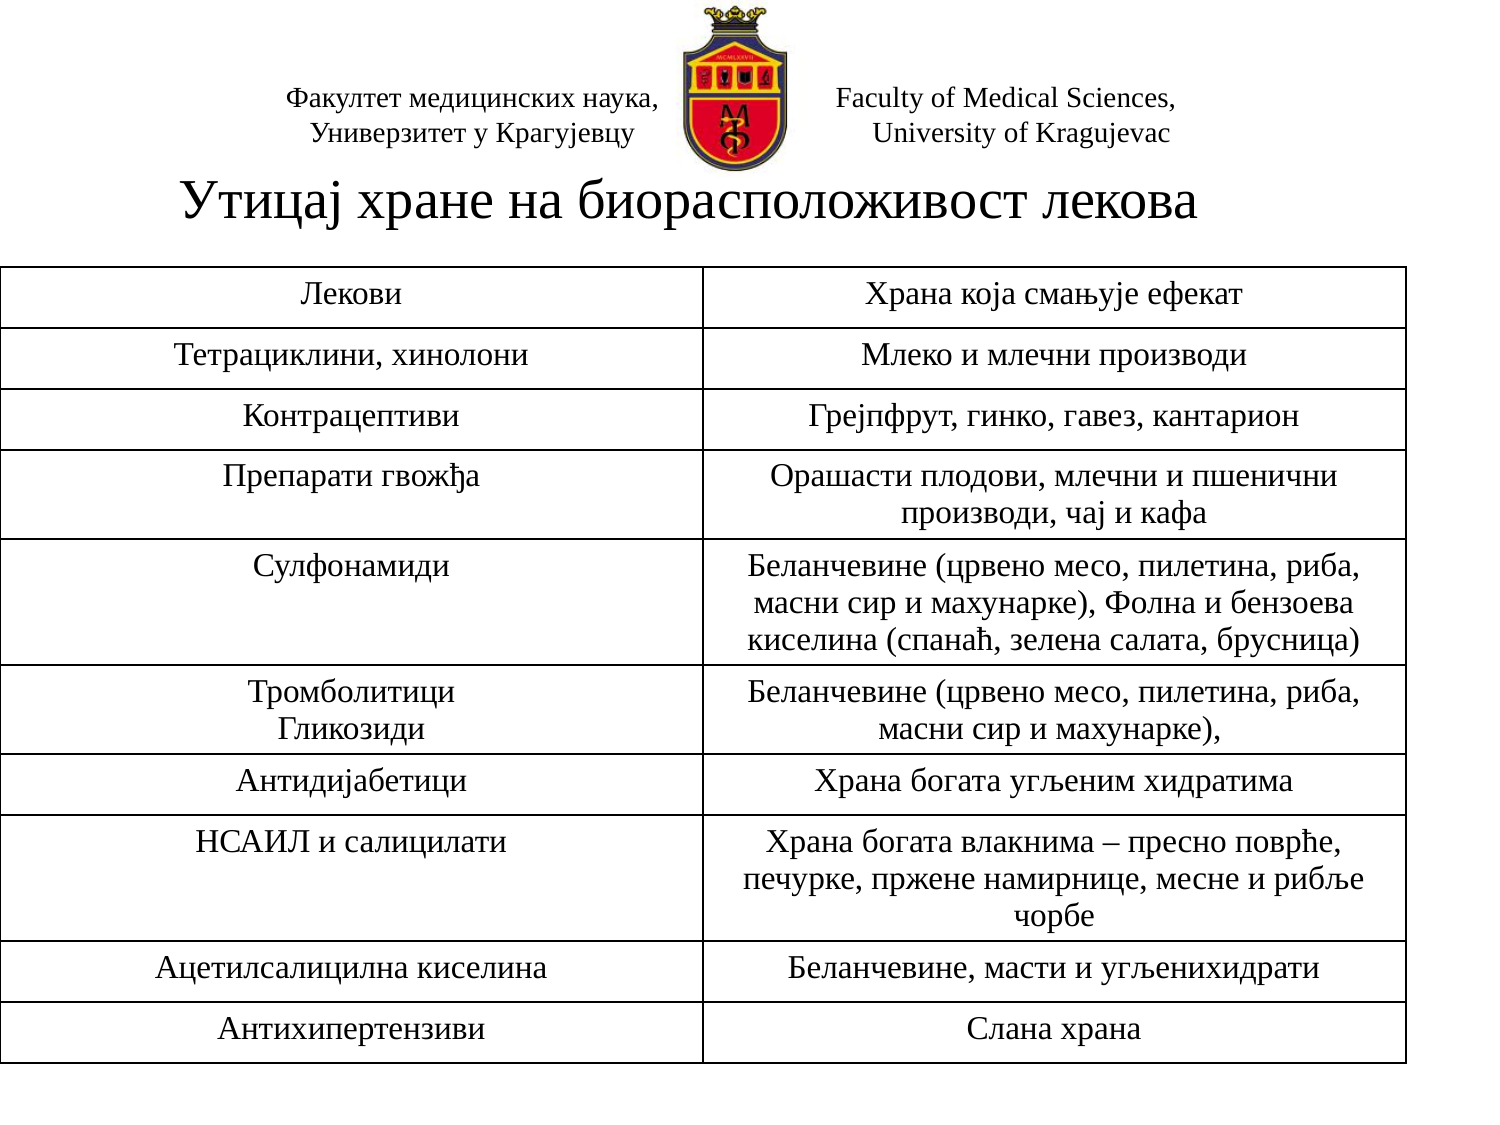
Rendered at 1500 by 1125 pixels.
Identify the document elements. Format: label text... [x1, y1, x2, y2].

table_cell НСАИЛ и салицилати [1, 816, 702, 940]
table_cell Беланчевине (црвено месо, пилетина, риба, масни сир и махунарке), [704, 666, 1405, 753]
table_cell Тетрациклини, хинолони [1, 329, 702, 388]
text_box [253, 0, 1223, 178]
table_cell Храна богата влакнима – пресно поврће, печурке, пржене намирнице, месне и рибље чорбе [704, 816, 1405, 940]
table_cell Антихипертензиви [1, 1003, 702, 1062]
title Утицај хране на биорасположивост лекова [76, 101, 1302, 266]
table_cell Беланчевине (црвено месо, пилетина, риба, масни сир и махунарке), Фолна и бензоева киселина (спанаћ, зелена салата, брусница) [704, 540, 1405, 664]
table_header Лекови [1, 268, 702, 327]
table_cell Сулфонамиди [1, 540, 702, 664]
table_cell Беланчевине, масти и угљенихидрати [704, 942, 1405, 1001]
table_cell Тромболитици Гликозиди [1, 666, 702, 753]
table_cell Препарати гвожђа [1, 451, 702, 538]
table_cell Храна богата угљеним хидратима [704, 755, 1405, 814]
table_cell Слана храна [704, 1003, 1405, 1062]
table_cell Антидијабетици [1, 755, 702, 814]
table_cell Млеко и млечни производи [704, 329, 1405, 388]
table_cell Орашасти плодови, млечни и пшенични производи, чај и кафа [704, 451, 1405, 538]
table_cell Контрацептиви [1, 390, 702, 449]
table_cell Грејпфрут, гинко, гавез, кантарион [704, 390, 1405, 449]
table_header Храна која смањује ефекат [704, 268, 1405, 327]
table_cell Ацетилсалицилна киселина [1, 942, 702, 1001]
